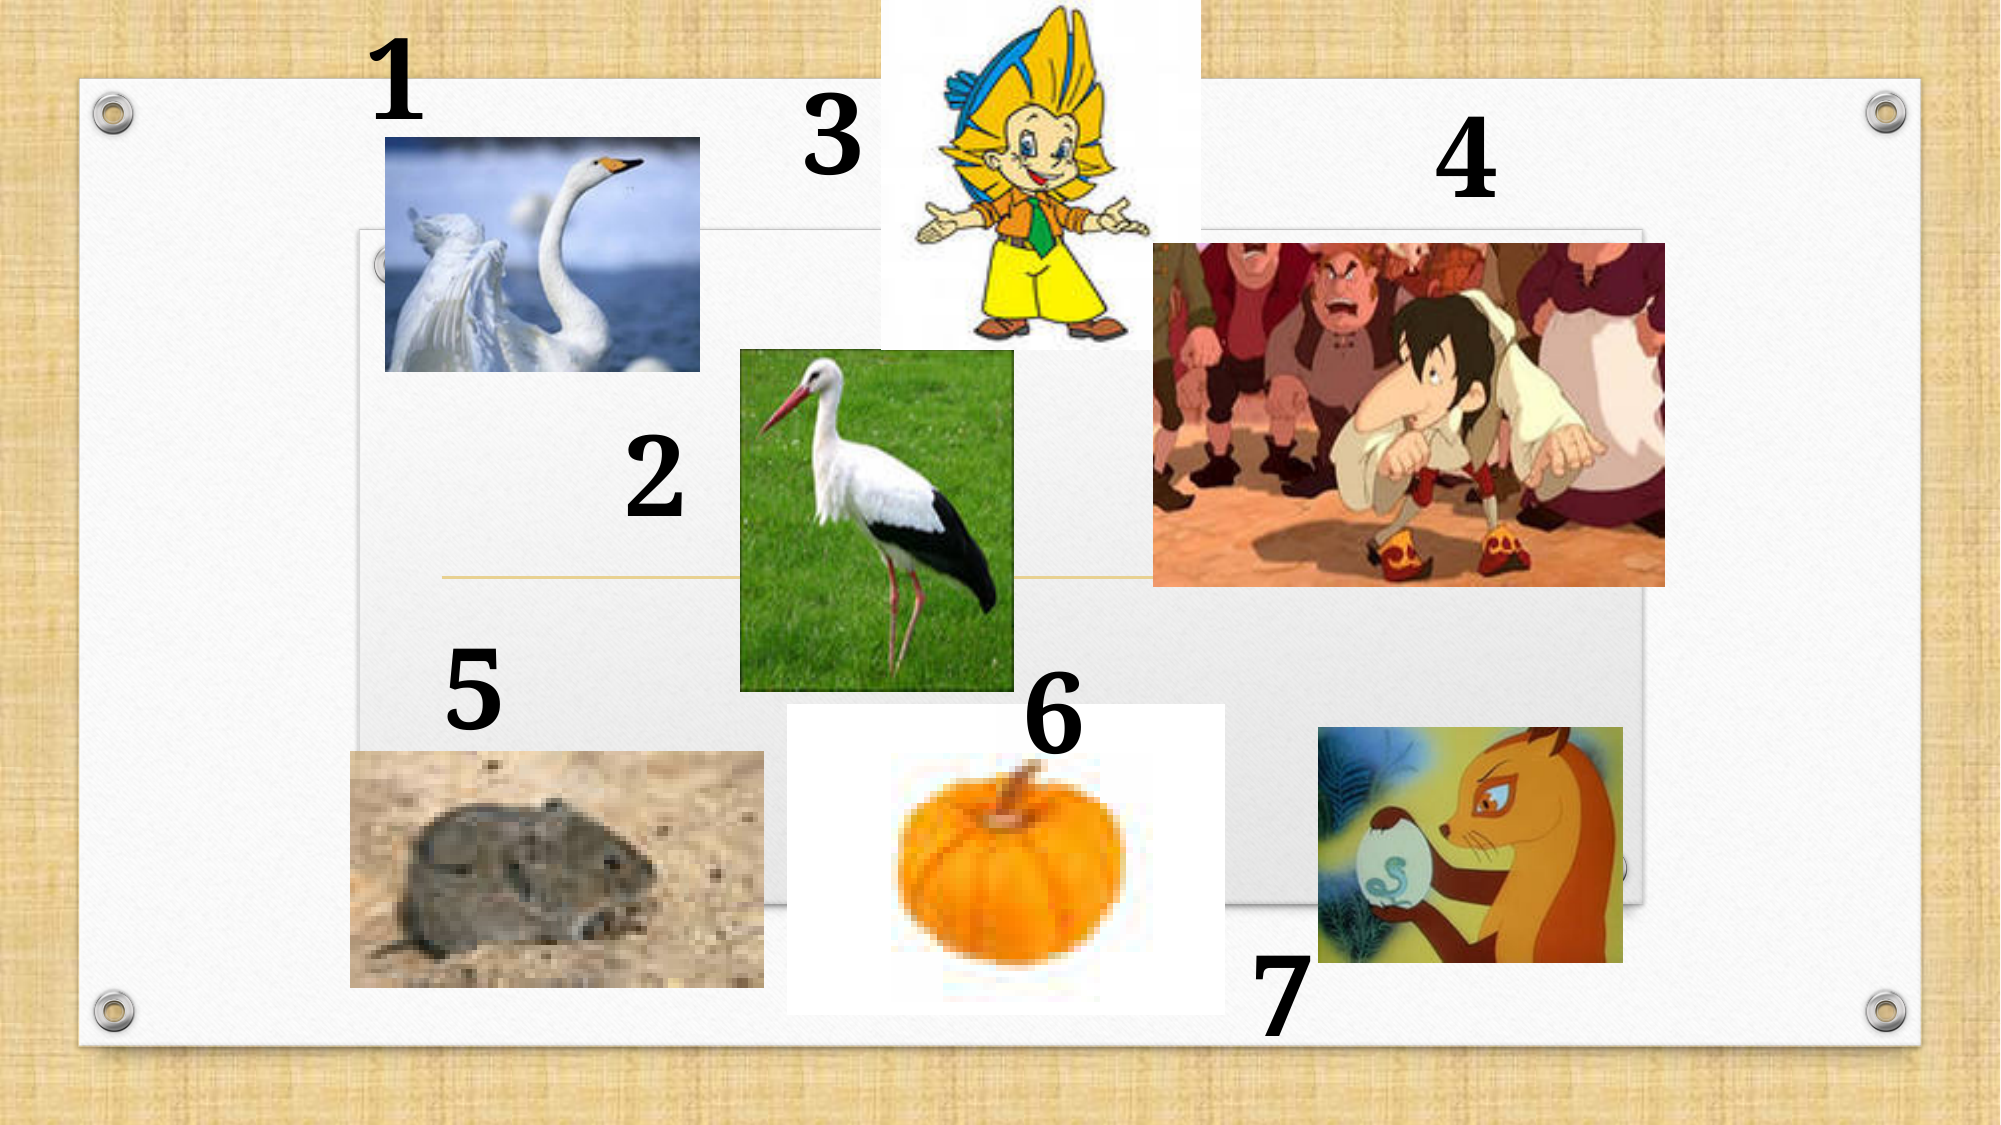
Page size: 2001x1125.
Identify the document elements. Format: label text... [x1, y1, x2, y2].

text_box 2 [610, 397, 739, 547]
picture [0, 0, 2001, 1125]
text_box 1 [350, 0, 399, 150]
text_box 4 [1420, 78, 1514, 228]
text_box 7 [1236, 916, 1314, 1067]
text_box 6 [1007, 633, 1100, 703]
text_box 5 [443, 609, 452, 751]
text_box 3 [787, 54, 881, 205]
